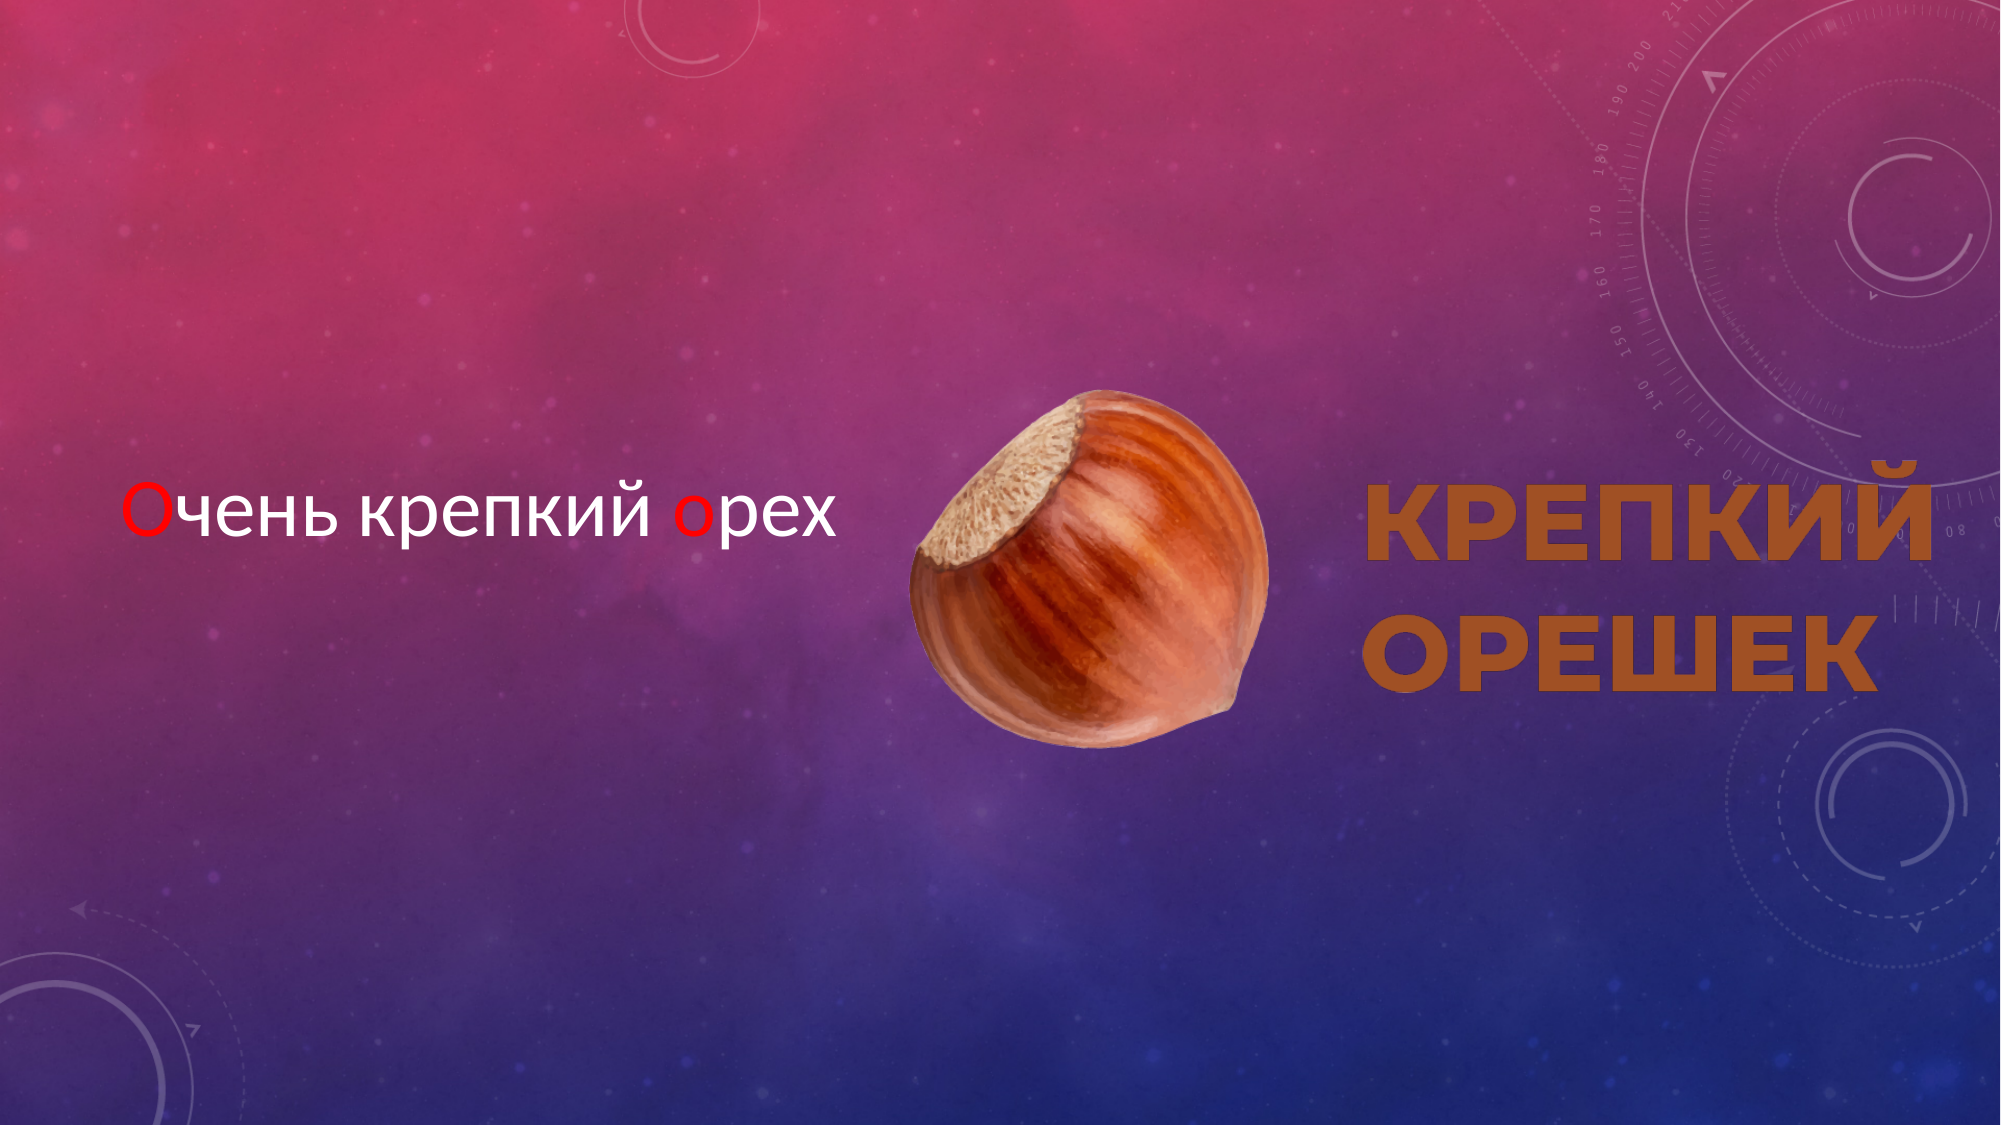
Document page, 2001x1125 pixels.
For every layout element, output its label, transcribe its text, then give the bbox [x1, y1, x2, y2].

picture [0, 0, 2001, 1125]
list Очень крепкий орех [105, 446, 884, 747]
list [890, 379, 1940, 760]
